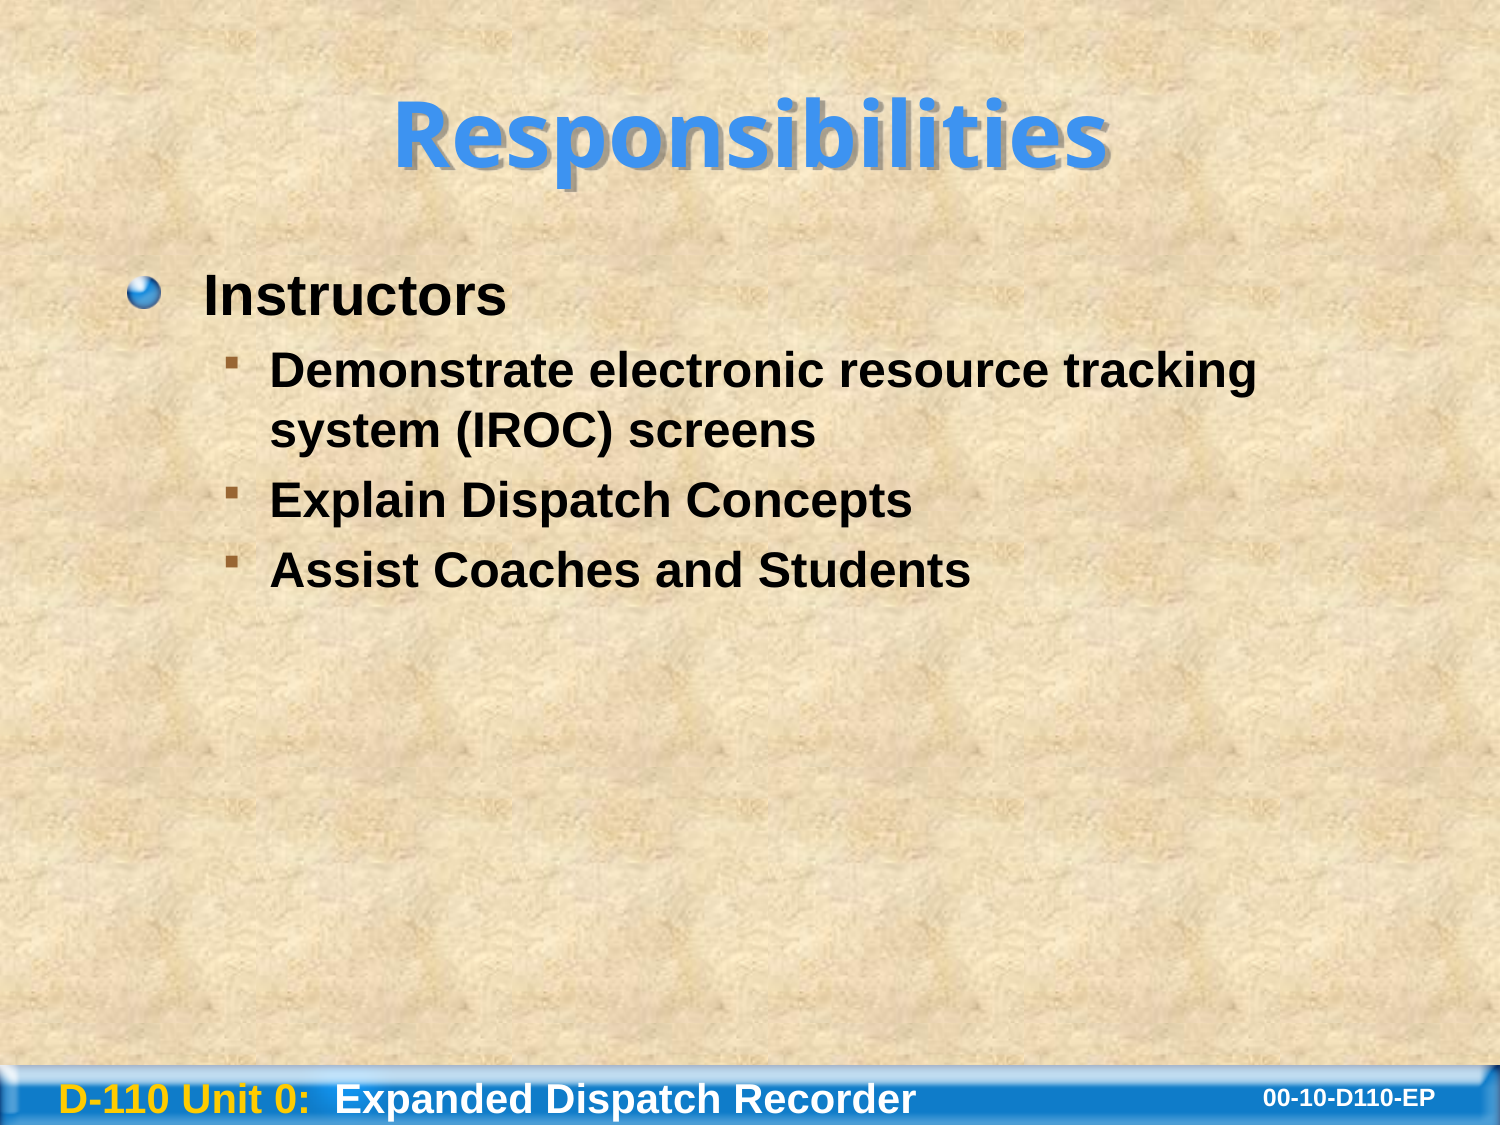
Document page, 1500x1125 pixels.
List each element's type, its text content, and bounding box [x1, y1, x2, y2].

picture [0, 0, 1500, 1125]
title Responsibilities [112, 37, 1388, 225]
list Instructors Demonstrate electronic resource tracking system (IROC) screens Explain Dispatch Concepts Assist Coaches and Students [112, 249, 1388, 1088]
picture [127, 276, 161, 309]
text_box D-110 Unit 0: Expanded Dispatch Recorder [43, 1064, 1039, 1125]
